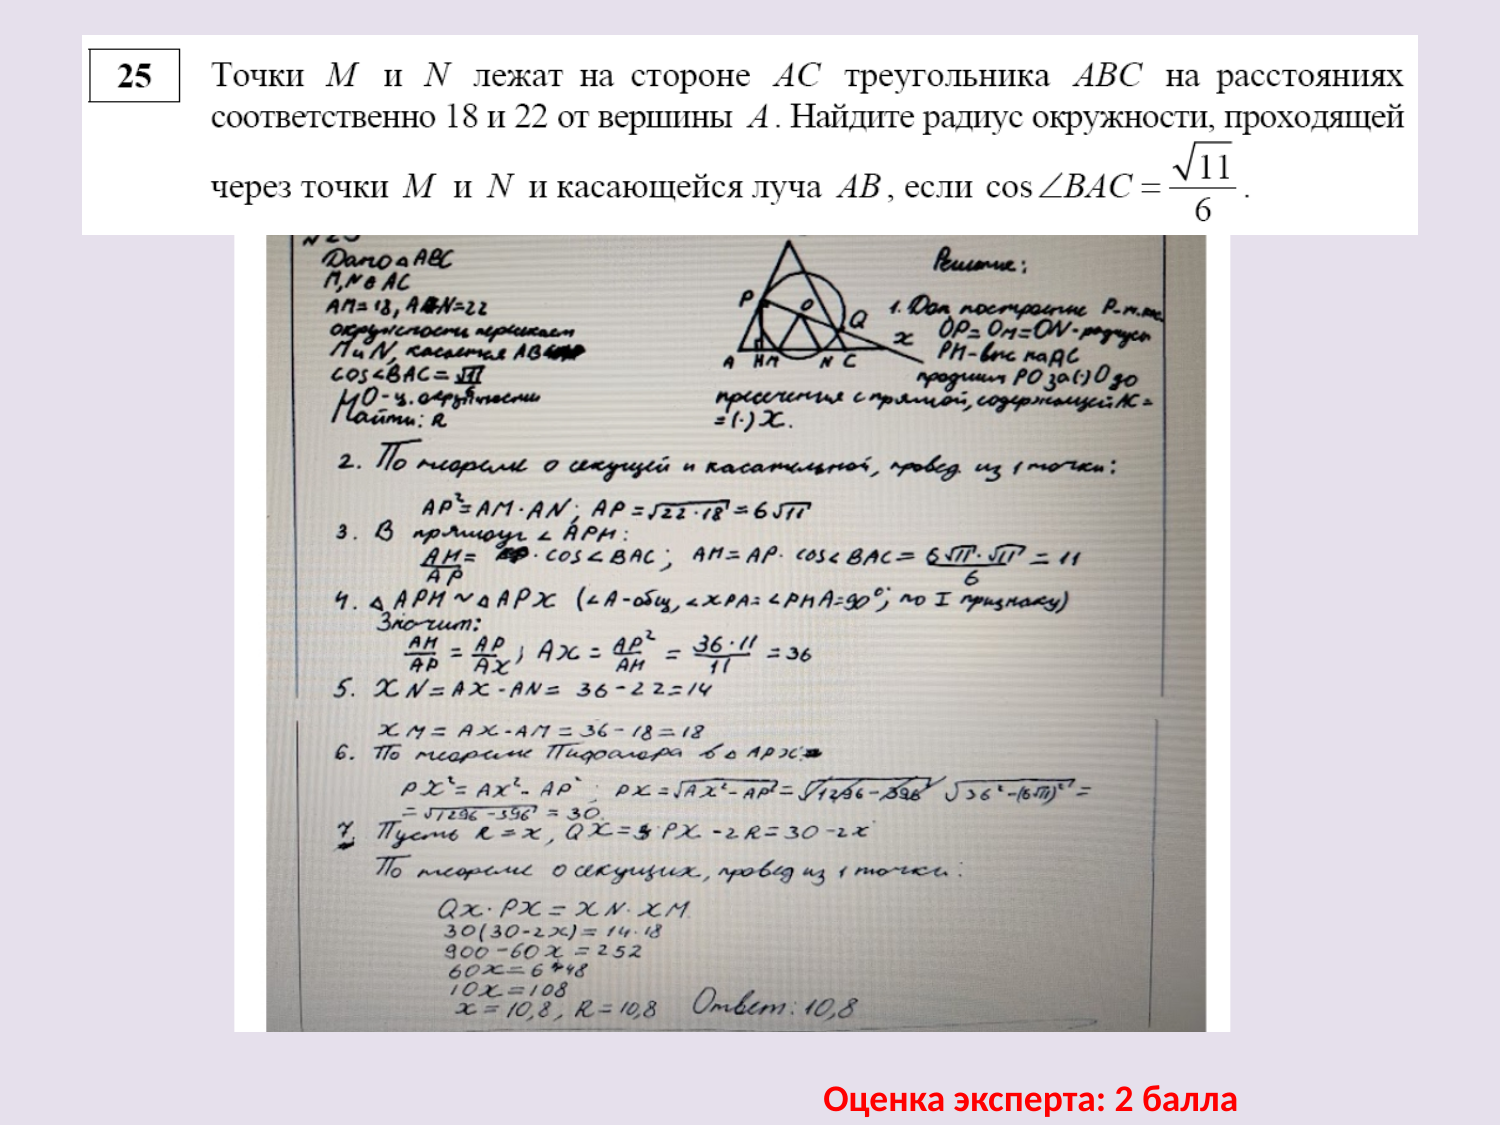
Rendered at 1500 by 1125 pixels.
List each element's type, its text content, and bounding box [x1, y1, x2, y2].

text_box Оценка эксперта: 2 балла [808, 1066, 1418, 1125]
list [234, 243, 1231, 1032]
picture [81, 34, 1419, 235]
